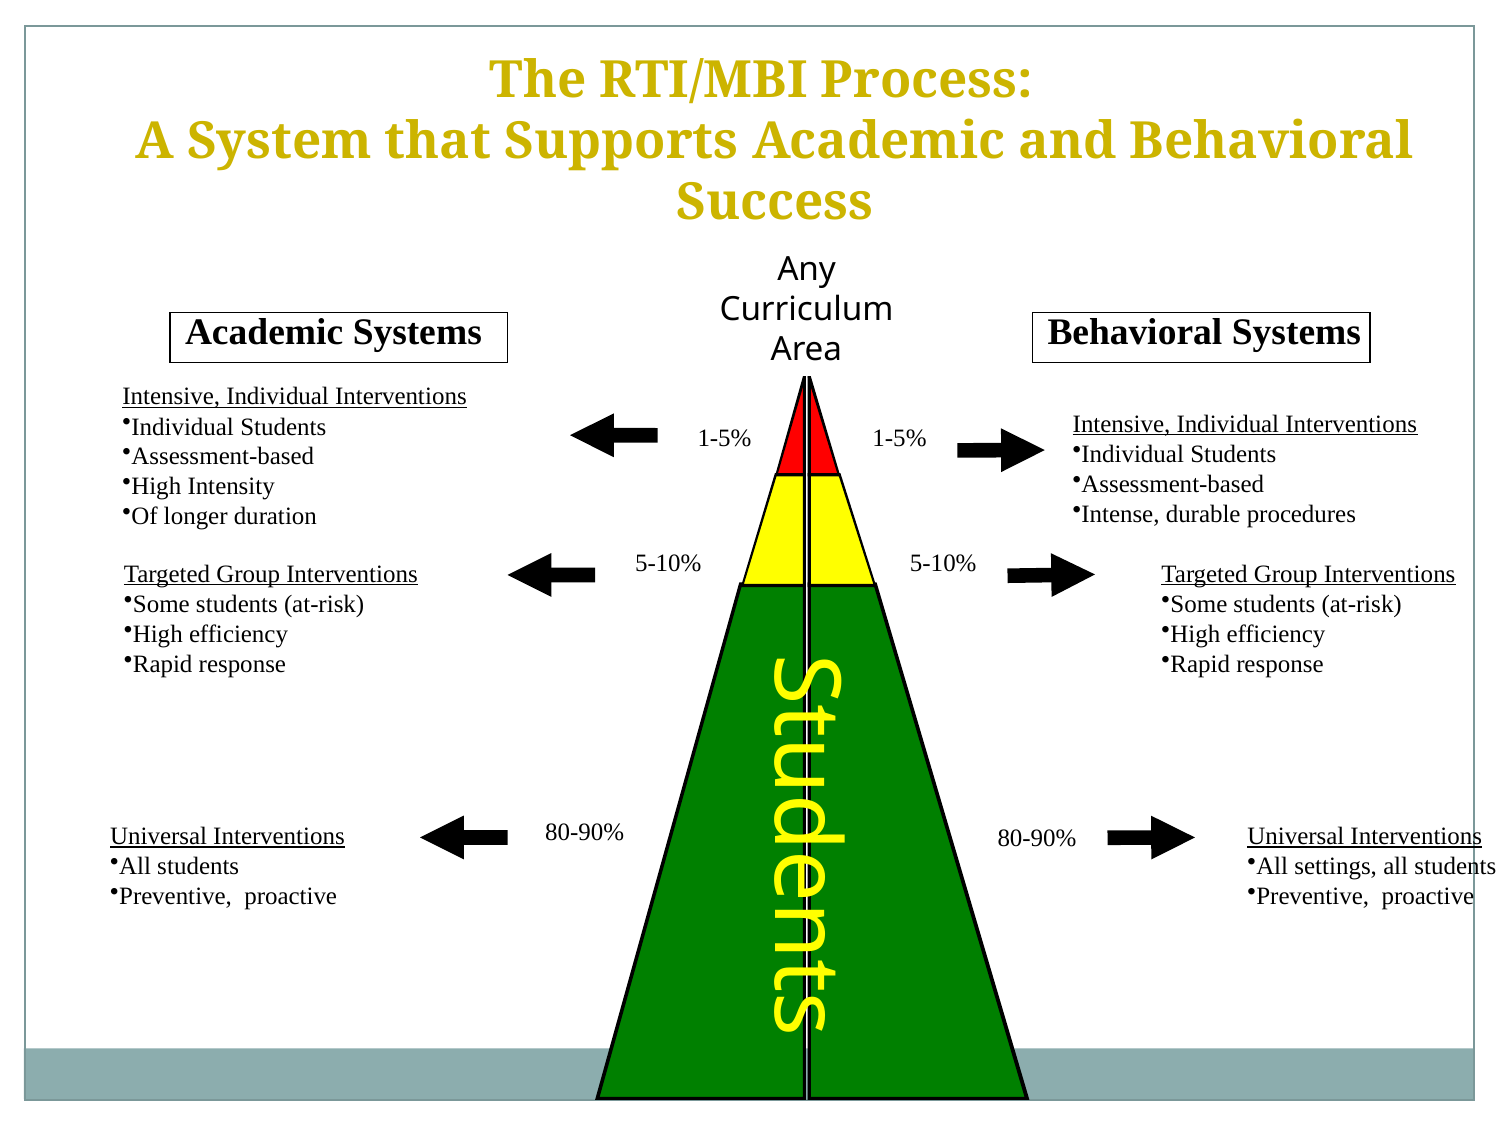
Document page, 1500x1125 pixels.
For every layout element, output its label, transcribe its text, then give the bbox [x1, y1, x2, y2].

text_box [594, 376, 804, 1101]
text_box Any Curriculum Area [704, 239, 909, 374]
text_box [807, 376, 1032, 1101]
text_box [107, 372, 658, 538]
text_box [169, 299, 508, 363]
text_box 80-90% [1037, 814, 1092, 859]
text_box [1037, 549, 1473, 716]
text_box 80-90% [530, 807, 587, 853]
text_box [94, 812, 508, 918]
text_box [1037, 399, 1433, 536]
title The RTI/MBI Process: A System that Supports Academic and Behavioral Success [50, 37, 1500, 238]
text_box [107, 549, 587, 716]
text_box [1032, 299, 1377, 363]
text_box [1107, 812, 1500, 918]
